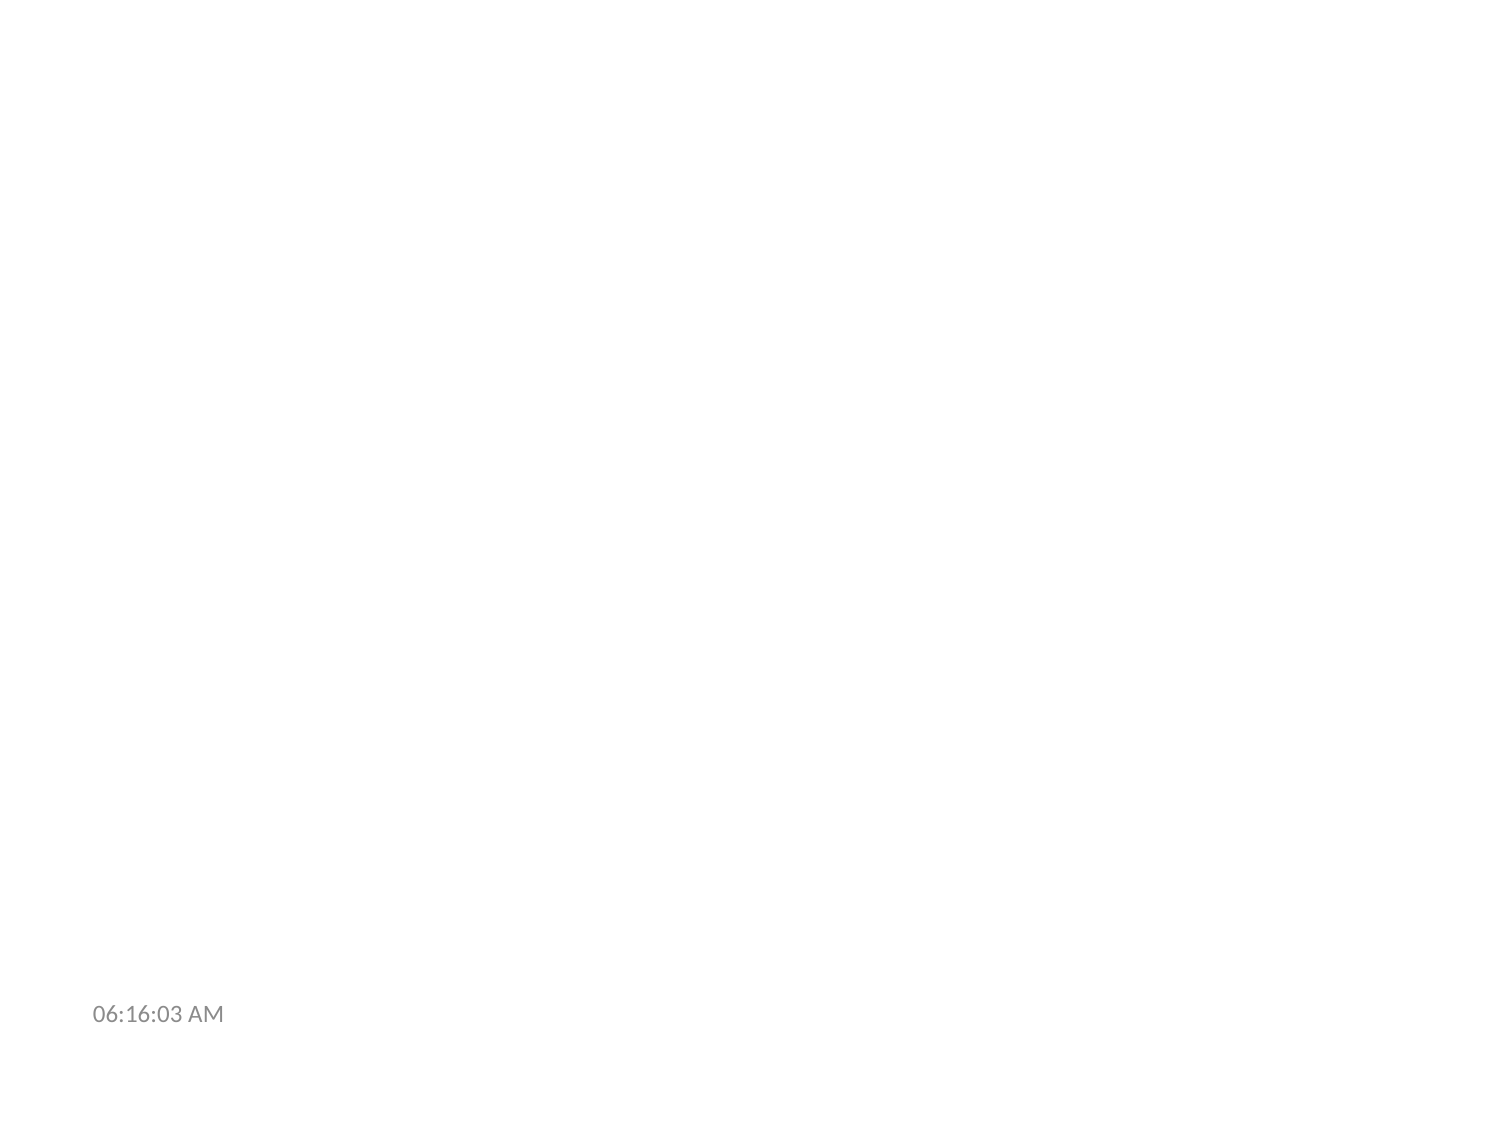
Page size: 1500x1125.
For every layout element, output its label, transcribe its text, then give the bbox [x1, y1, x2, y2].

text_box 3:35:09 PM [77, 982, 428, 1043]
